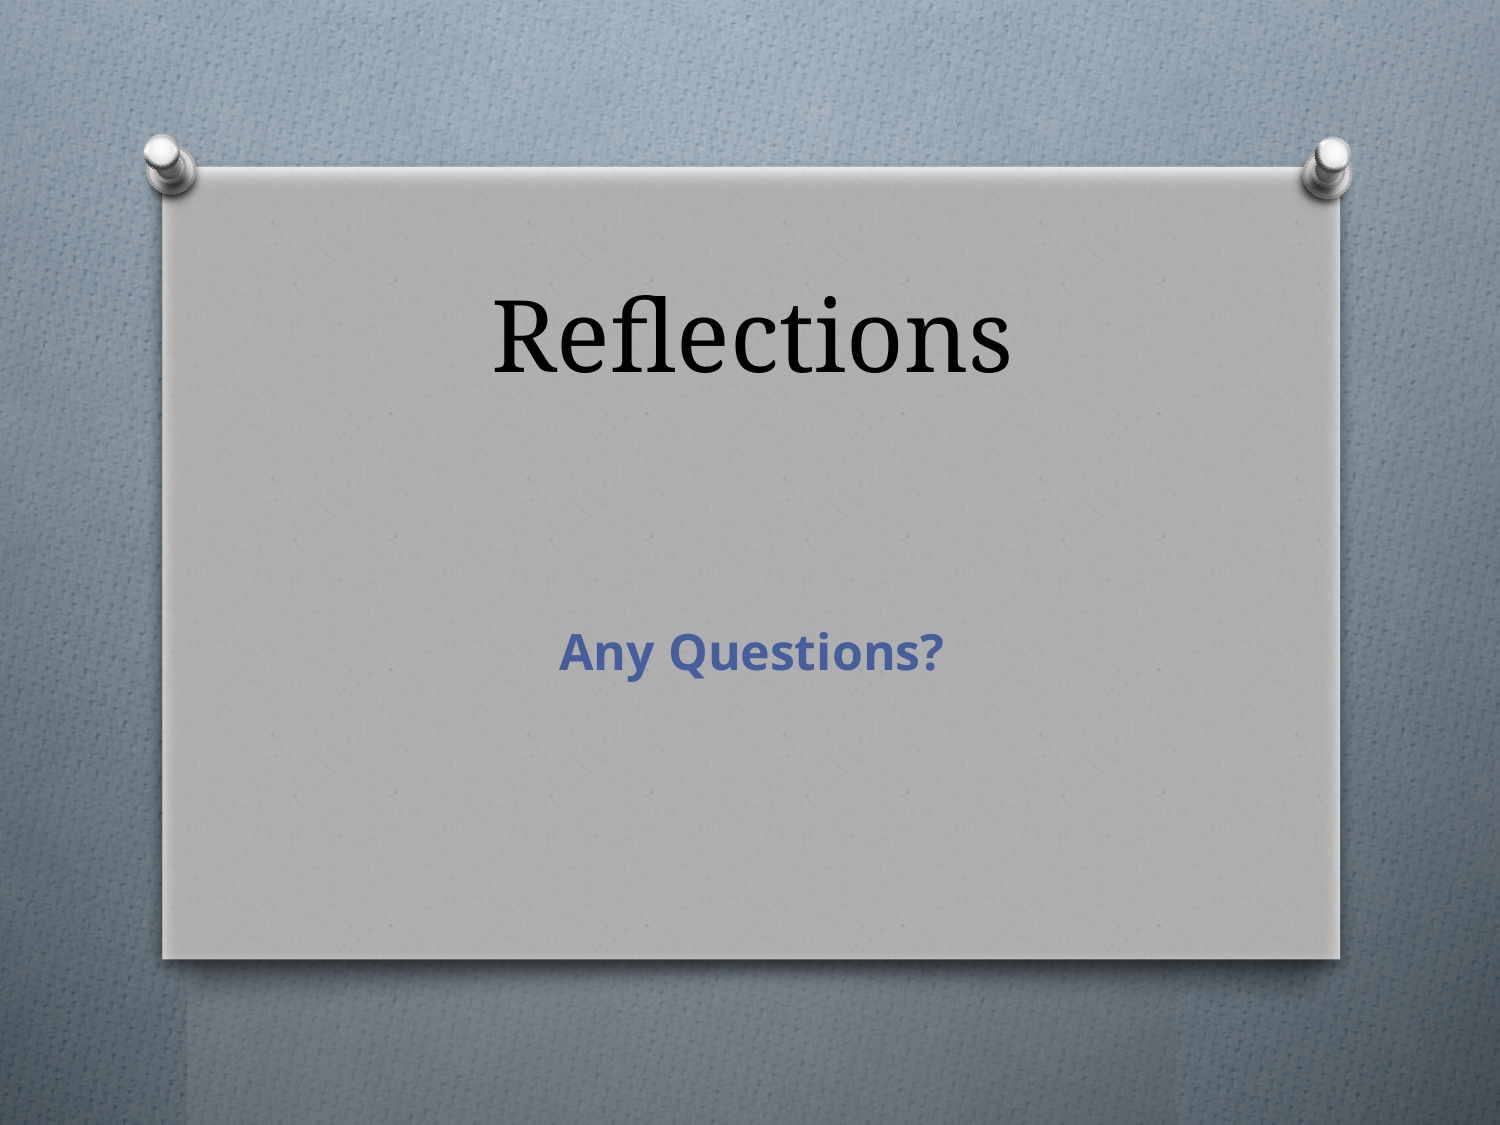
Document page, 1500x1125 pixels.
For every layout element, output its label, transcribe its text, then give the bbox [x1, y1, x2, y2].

subtitle Any Questions? [283, 612, 1221, 863]
title Reflections [283, 262, 1223, 400]
picture [112, 100, 235, 224]
picture [1274, 109, 1396, 230]
